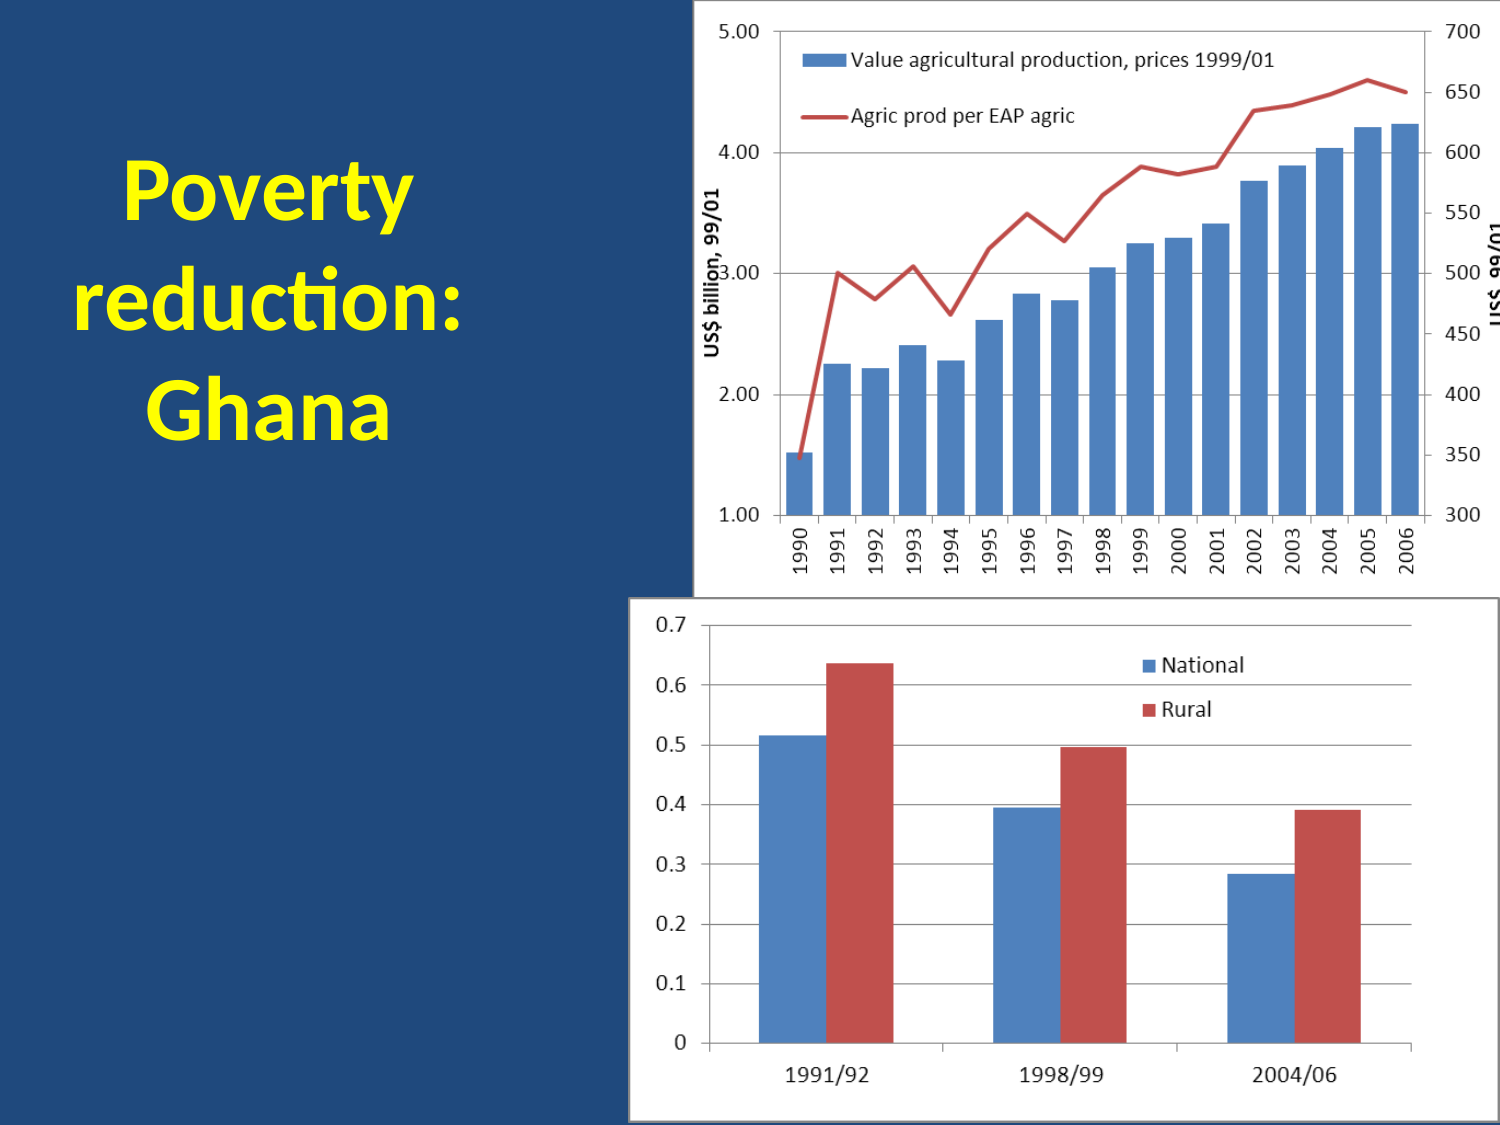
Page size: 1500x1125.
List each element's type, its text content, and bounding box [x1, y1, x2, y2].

title Poverty reduction: Ghana [2, 0, 536, 589]
picture [627, 597, 1500, 1123]
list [690, 0, 1500, 597]
